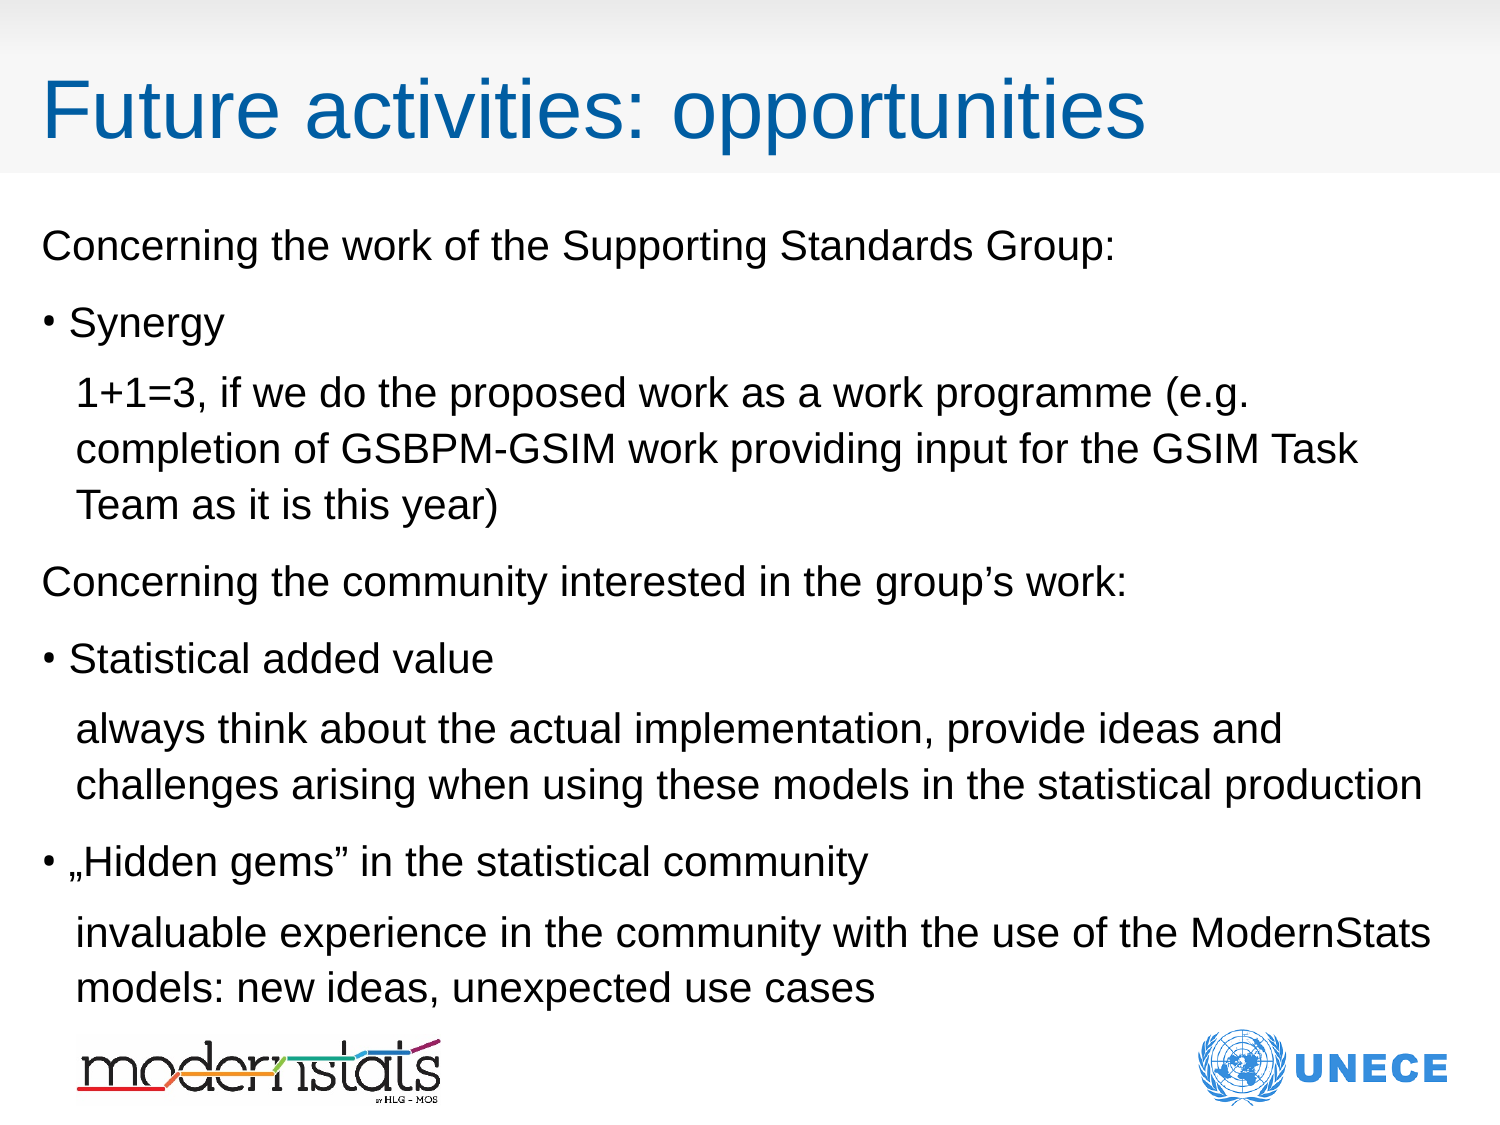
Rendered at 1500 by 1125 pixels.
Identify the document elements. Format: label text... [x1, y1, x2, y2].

picture [1198, 1030, 1447, 1106]
list Concerning the work of the Supporting Standards Group: Synergy 1+1=3, if we do the proposed work as a work programme (e.g. completion of GSBPM-GSIM work providing input for the GSIM Task Team as it is this year) Concerning the community interested in the group’s work: Statistical added value always think about the actual implementation, provide ideas and challenges arising when using these models in the statistical production „Hidden gems” in the statistical community invaluable experience in the community with the use of the ModernStats models: new ideas, unexpected use cases [41, 212, 1459, 1030]
picture [76, 1034, 441, 1106]
title Future activities: opportunities [41, 33, 1459, 157]
